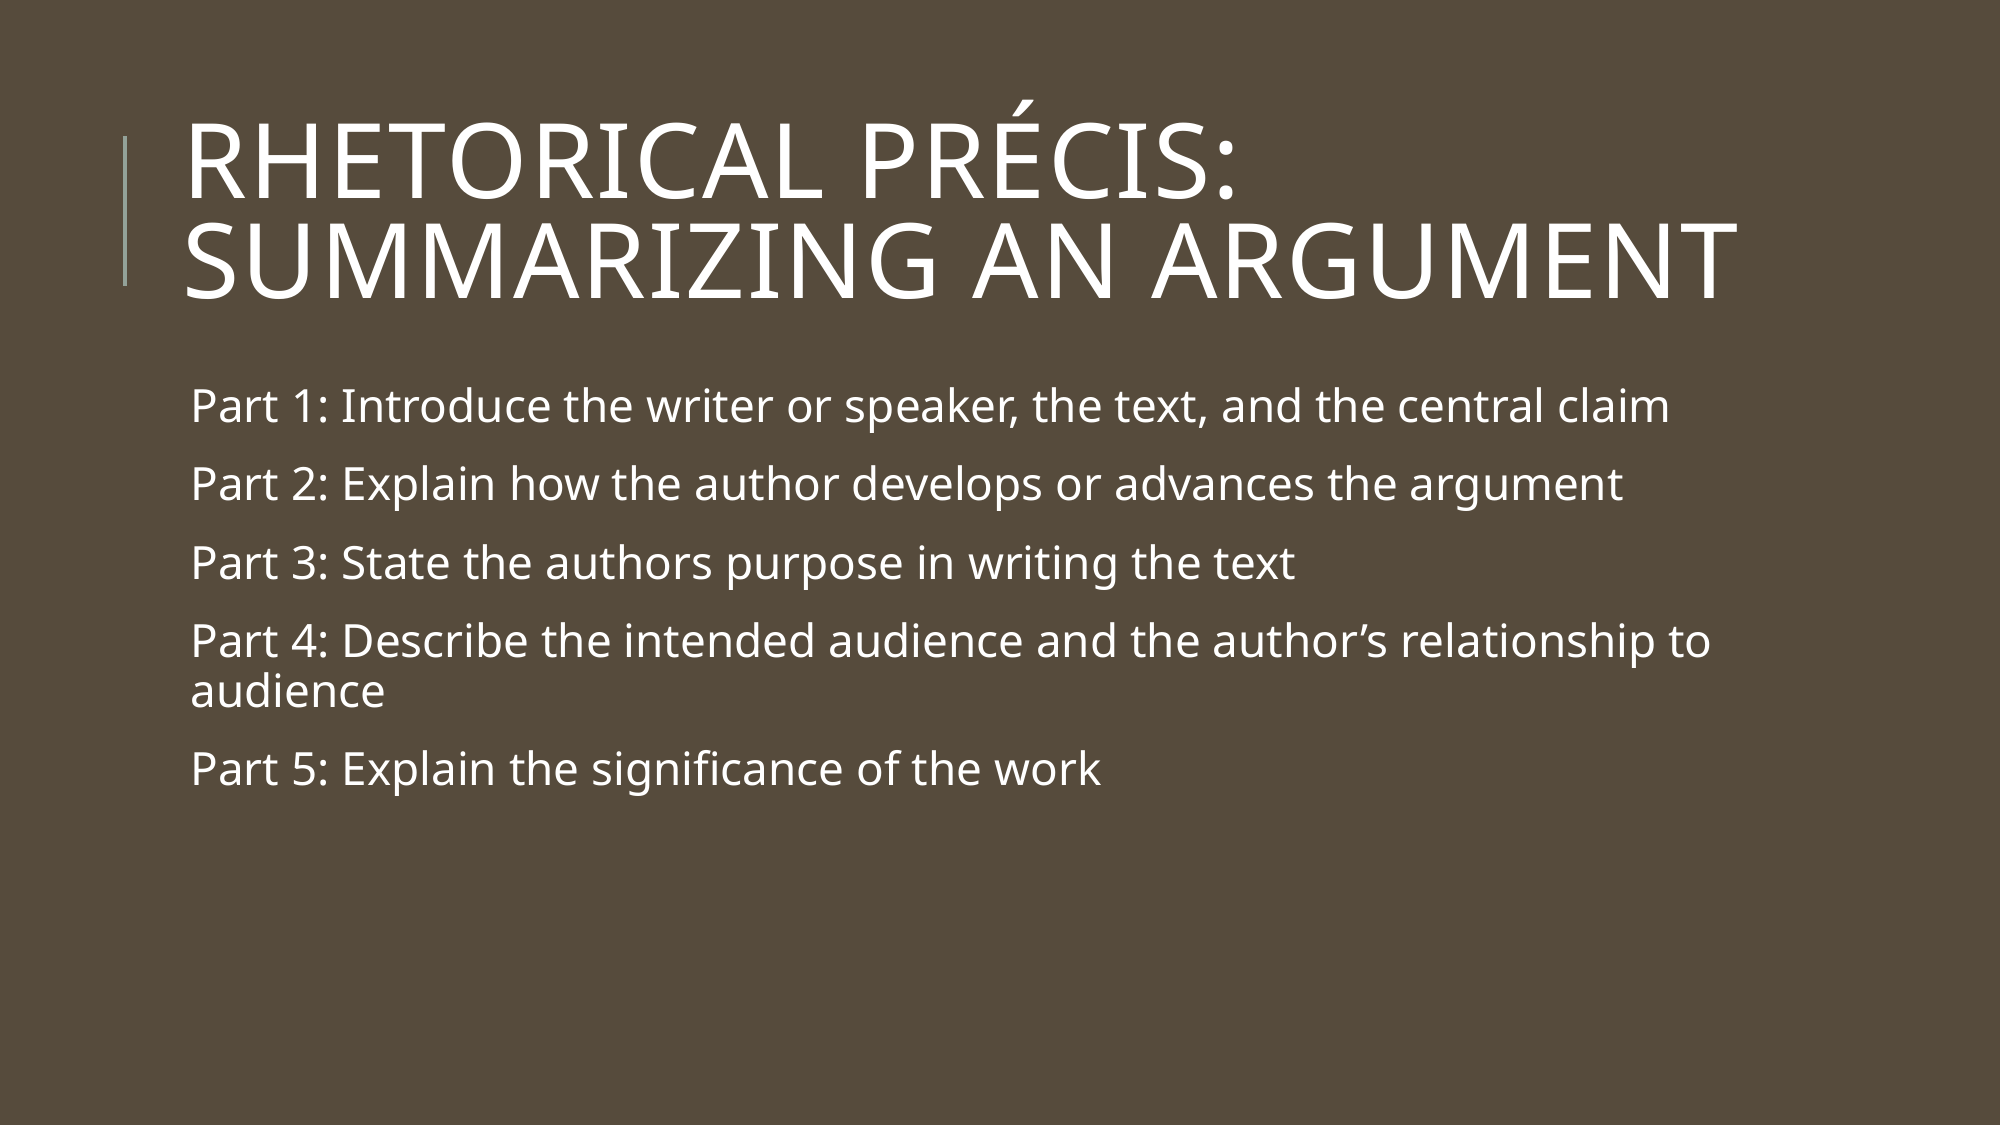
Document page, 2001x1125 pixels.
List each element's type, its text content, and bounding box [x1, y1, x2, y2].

title Rhetorical Précis: Summarizing an argument [168, 96, 1763, 342]
list Part 1: Introduce the writer or speaker, the text, and the central claim Part 2: Explain how the author develops or advances the argument Part 3: State the authors purpose in writing the text Part 4: Describe the intended audience and the author’s relationship to audience Part 5: Explain the significance of the work [168, 375, 1763, 1035]
